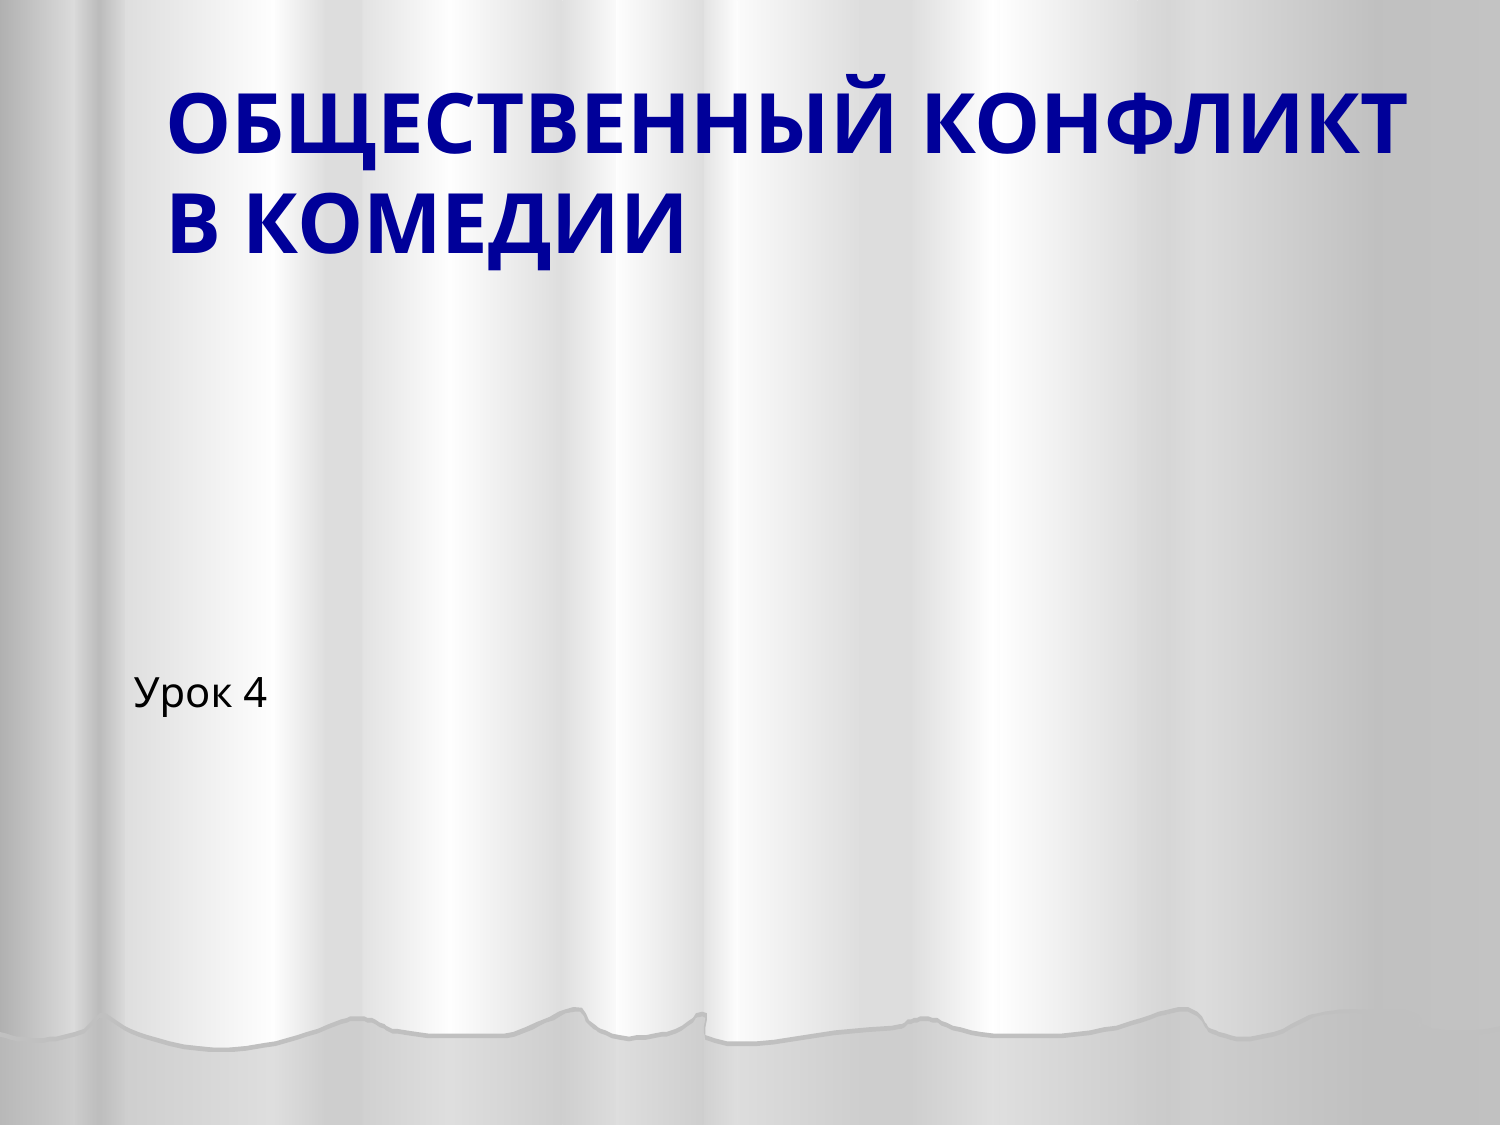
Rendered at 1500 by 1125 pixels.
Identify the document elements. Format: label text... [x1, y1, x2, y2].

title общественный конфликт в комедии [149, 62, 1426, 287]
list Урок 4 [118, 476, 1394, 724]
